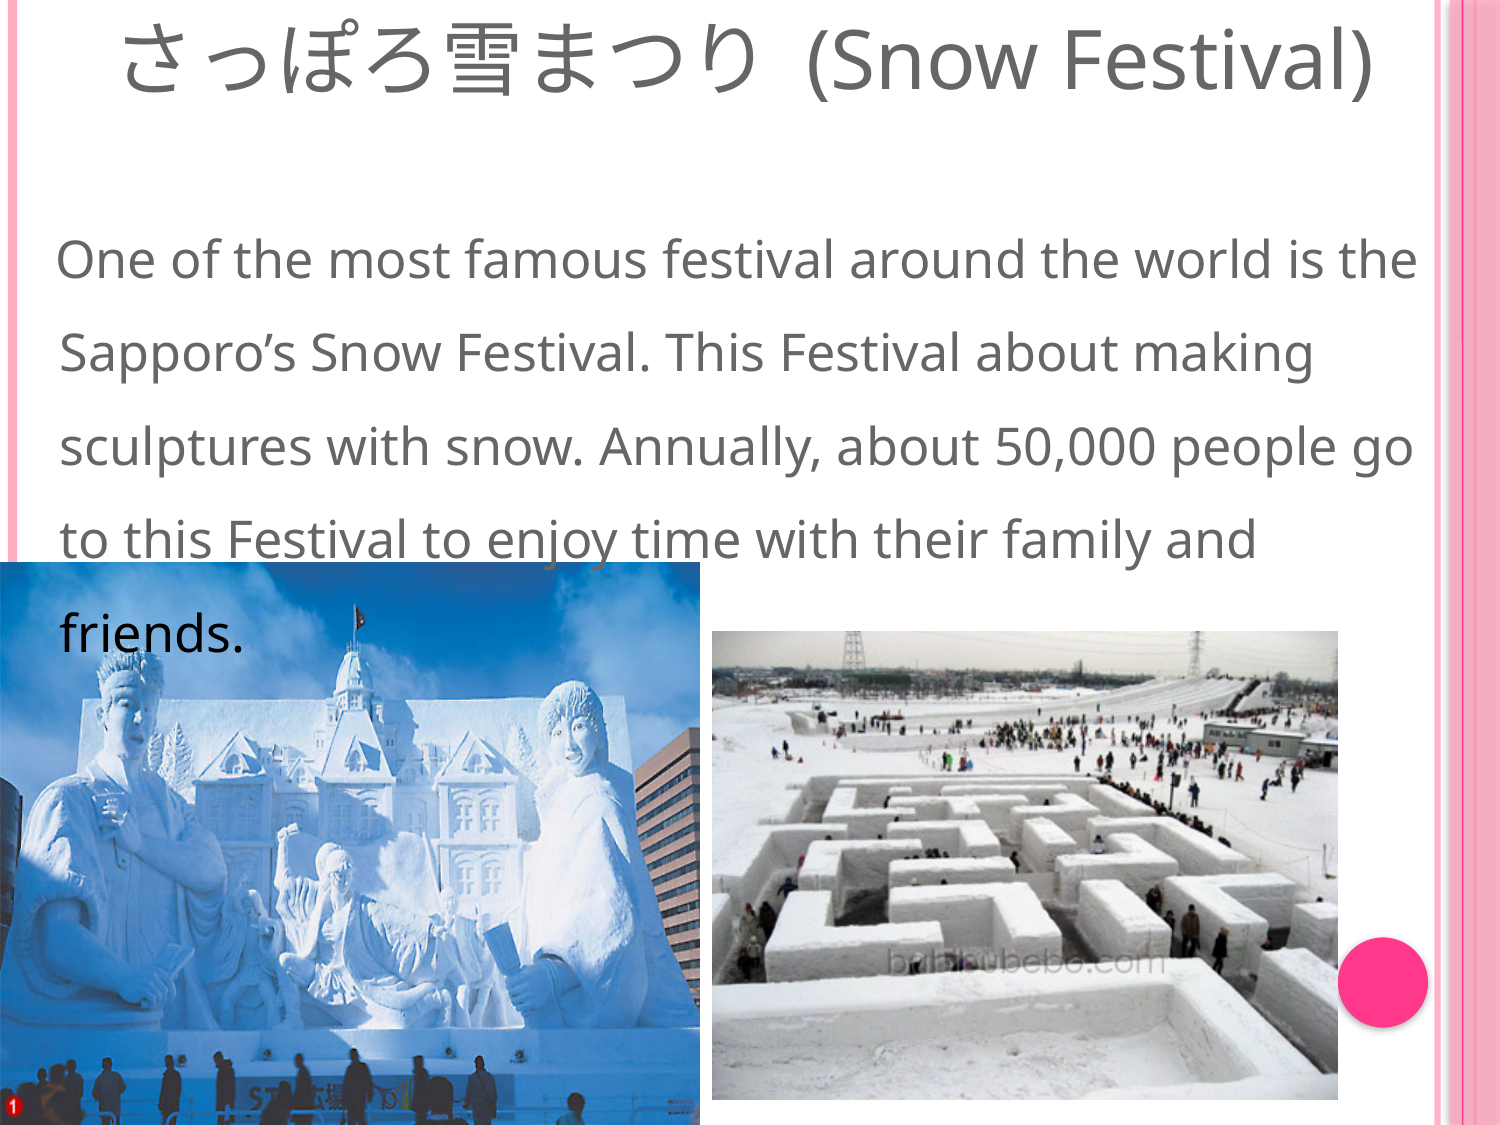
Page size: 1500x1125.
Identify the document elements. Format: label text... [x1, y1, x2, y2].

picture [711, 630, 1338, 1101]
text_box One of the most famous festival around the world is the Sapporo’s Snow Festival. This Festival about making sculptures with snow. Annually, about 50,000 people go to this Festival to enjoy time with their family and friends. [0, 185, 1439, 677]
picture [0, 561, 701, 1125]
text_box さっぽろ雪まつり (Snow Festival) [23, 0, 1464, 190]
